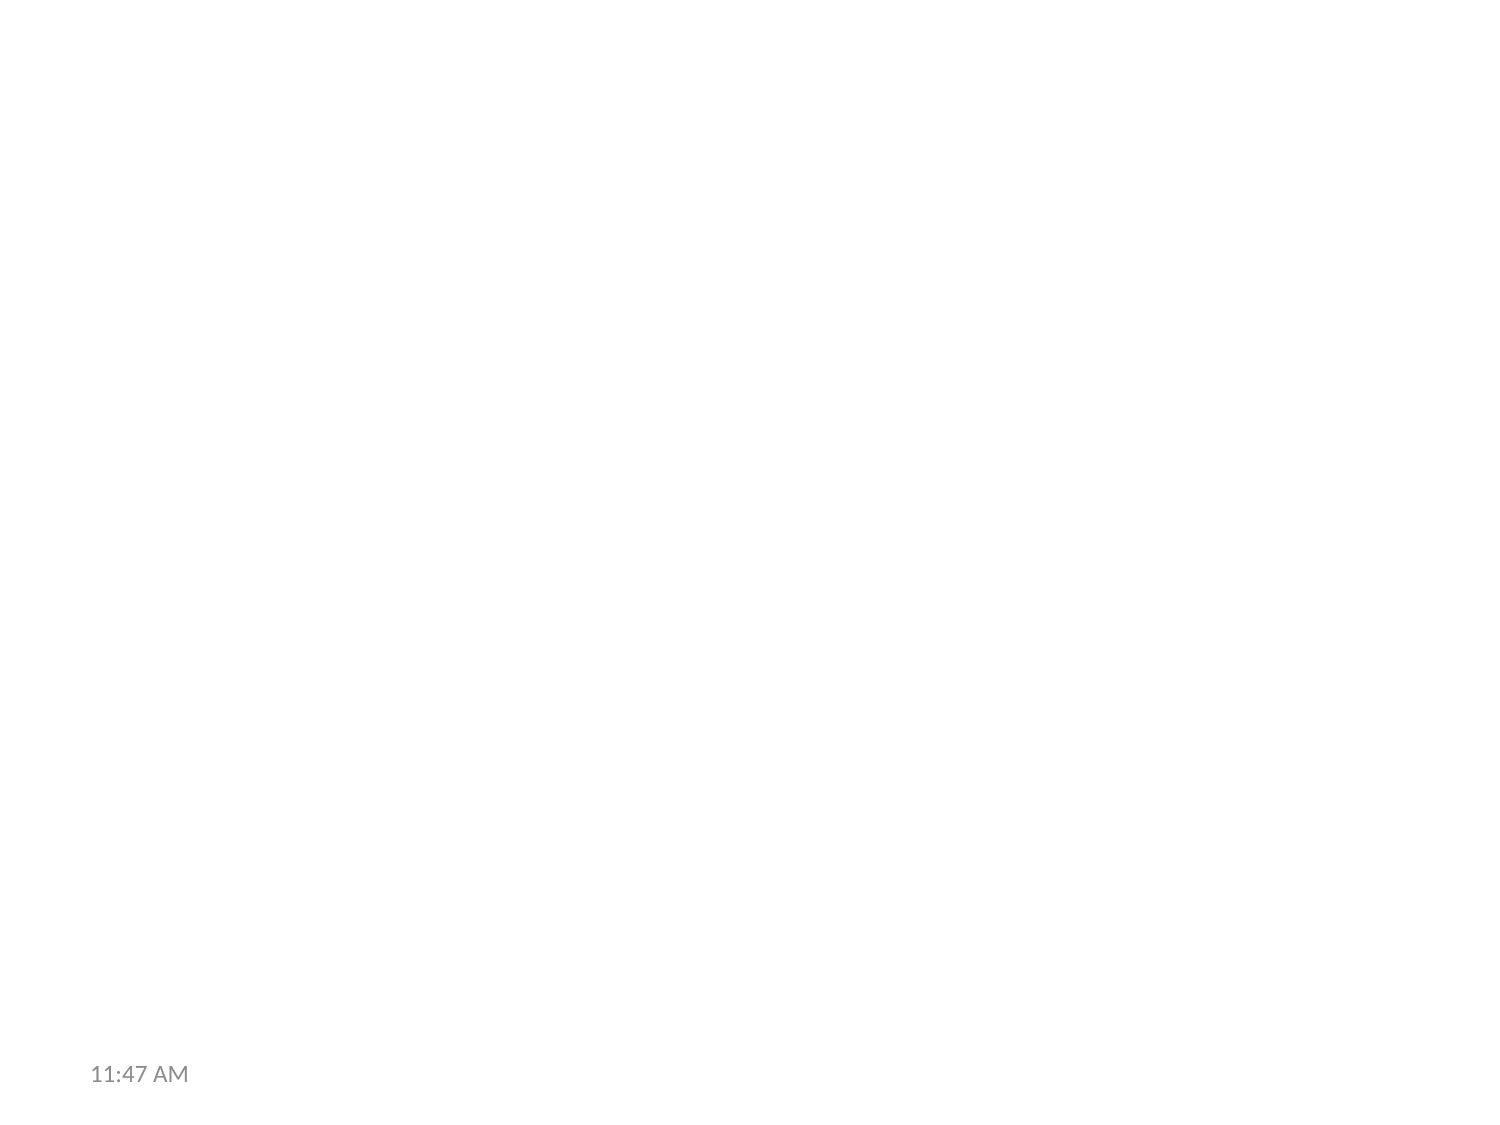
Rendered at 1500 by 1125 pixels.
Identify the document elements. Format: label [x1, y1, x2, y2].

slide_number [75, 1042, 425, 1103]
